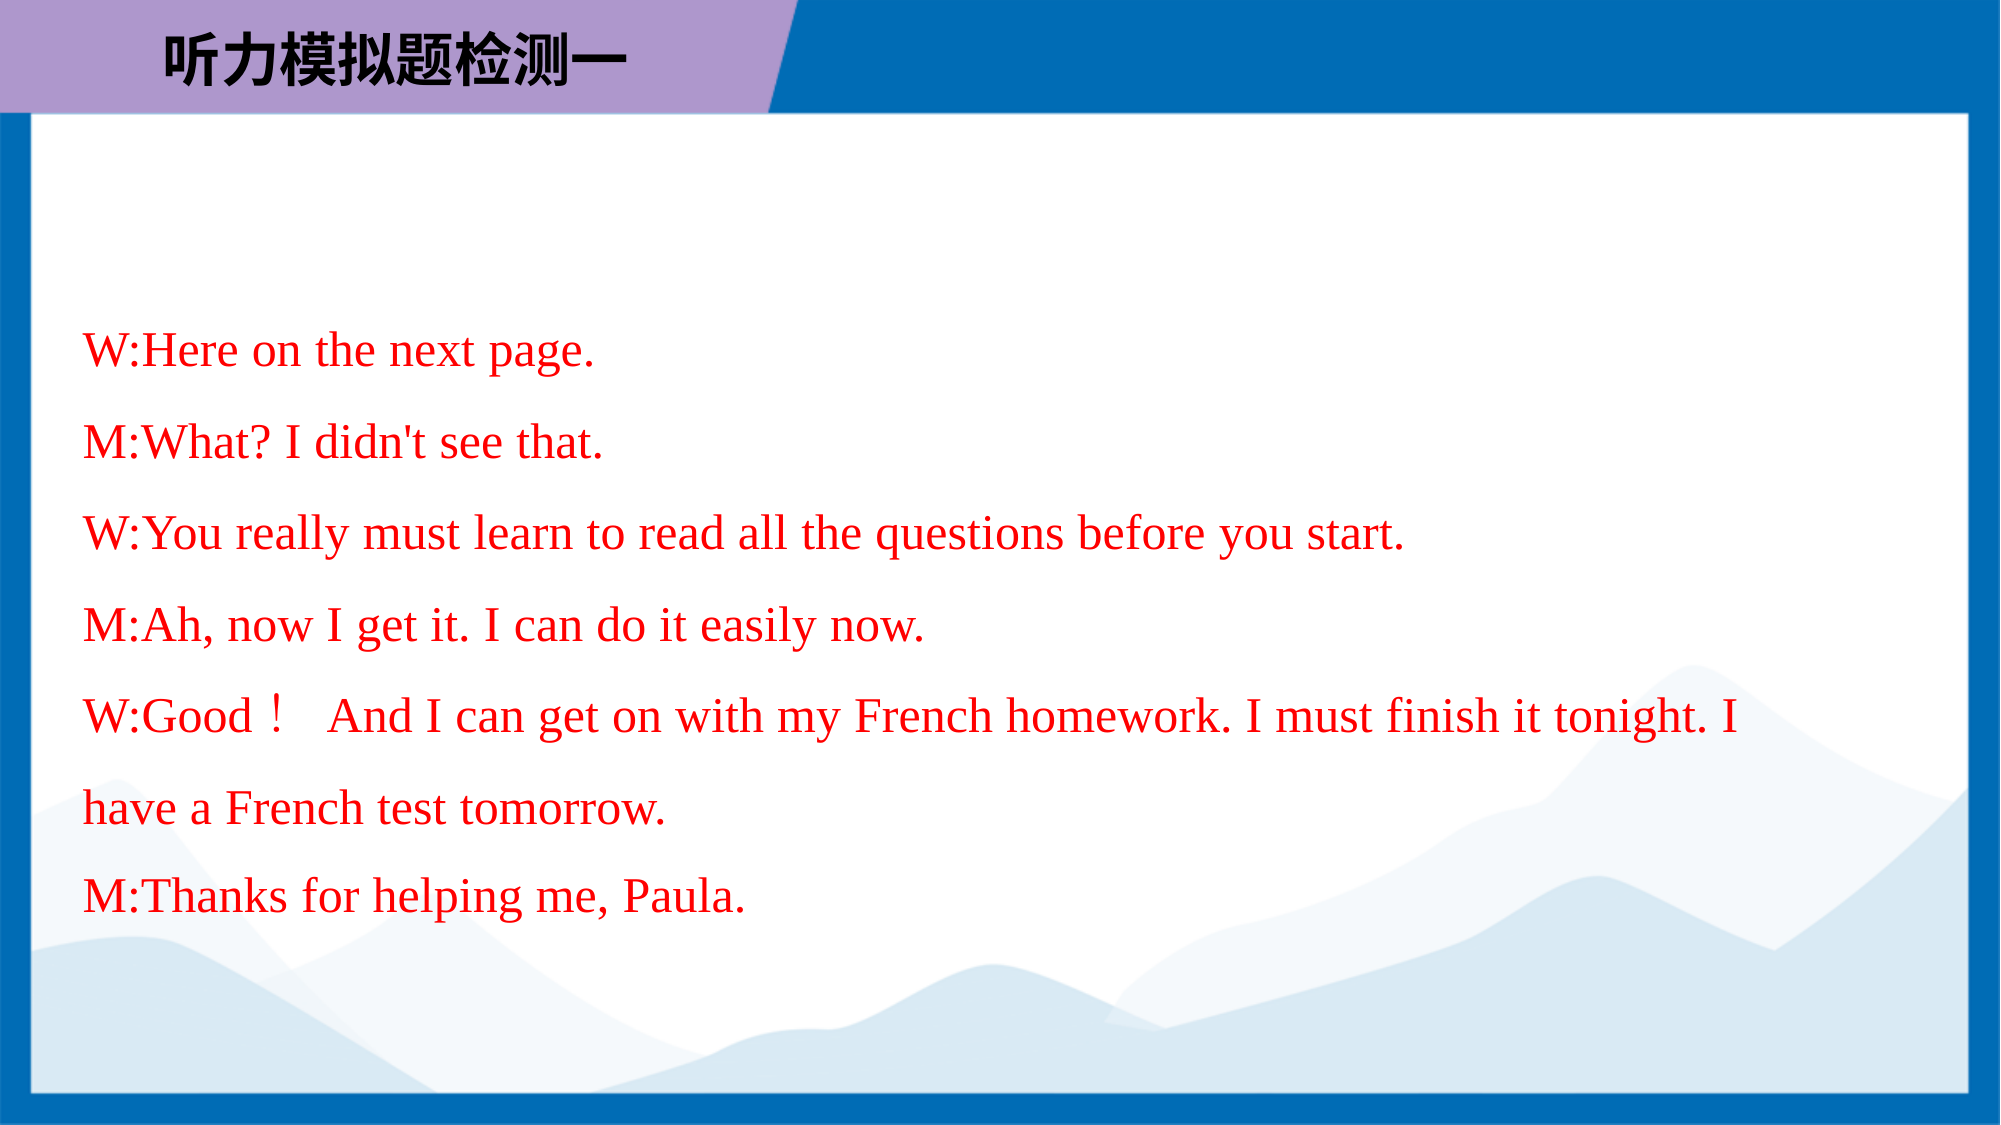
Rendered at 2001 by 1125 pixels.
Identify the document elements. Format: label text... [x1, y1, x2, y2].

picture [0, 0, 2000, 1125]
text_box W:Here on the next page. M:What? I didn't see that. W:You really must learn to read all the questions before you start. M:Ah, now I get it. I can do it easily now. W:Good！And I can get on with my French homework. I must finish it tonight. I have a French test tomorrow. M:Thanks for helping me, Paula. [82, 284, 1917, 913]
